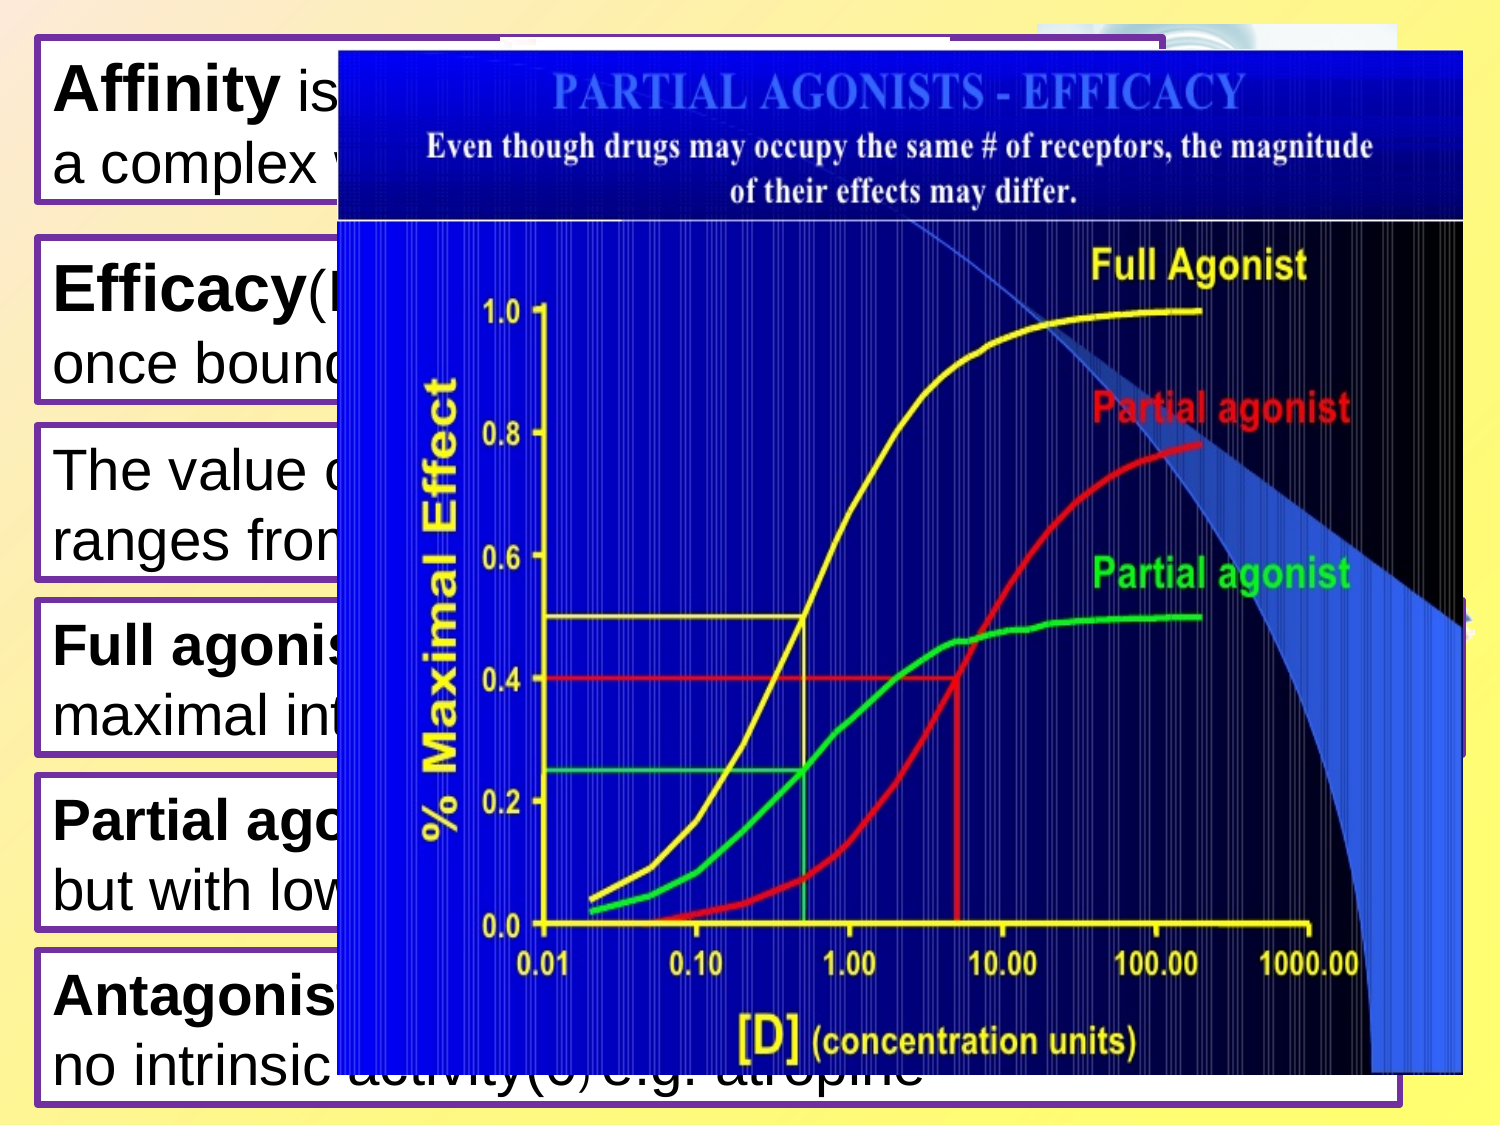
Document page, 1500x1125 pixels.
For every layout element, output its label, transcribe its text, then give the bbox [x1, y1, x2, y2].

text_box The value of intrinsic activity ranges from 0 to 1 [37, 424, 332, 580]
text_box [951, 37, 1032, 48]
text_box Affinity is the capacity of a drug to form a complex with the receptor(DR complex) [37, 37, 497, 203]
text_box [0, 0, 1500, 1125]
text_box Partial agonist having a full affinity to the receptor but with low intrinsic activity (<1) e.g. pindolol [37, 774, 332, 930]
text_box Full agonist having a full affinity to the receptor and a maximal intrinsic activity (1) e.g. acetylcholine [37, 599, 332, 755]
text_box Antagonist having full affinity to the receptor but no intrinsic activity(0) e.g. atropine [37, 949, 1400, 1105]
picture [337, 24, 1476, 1076]
text_box Efficacy(Intrinsic activity) the ability of the drug once bound to the receptor to trigger response [37, 237, 332, 403]
